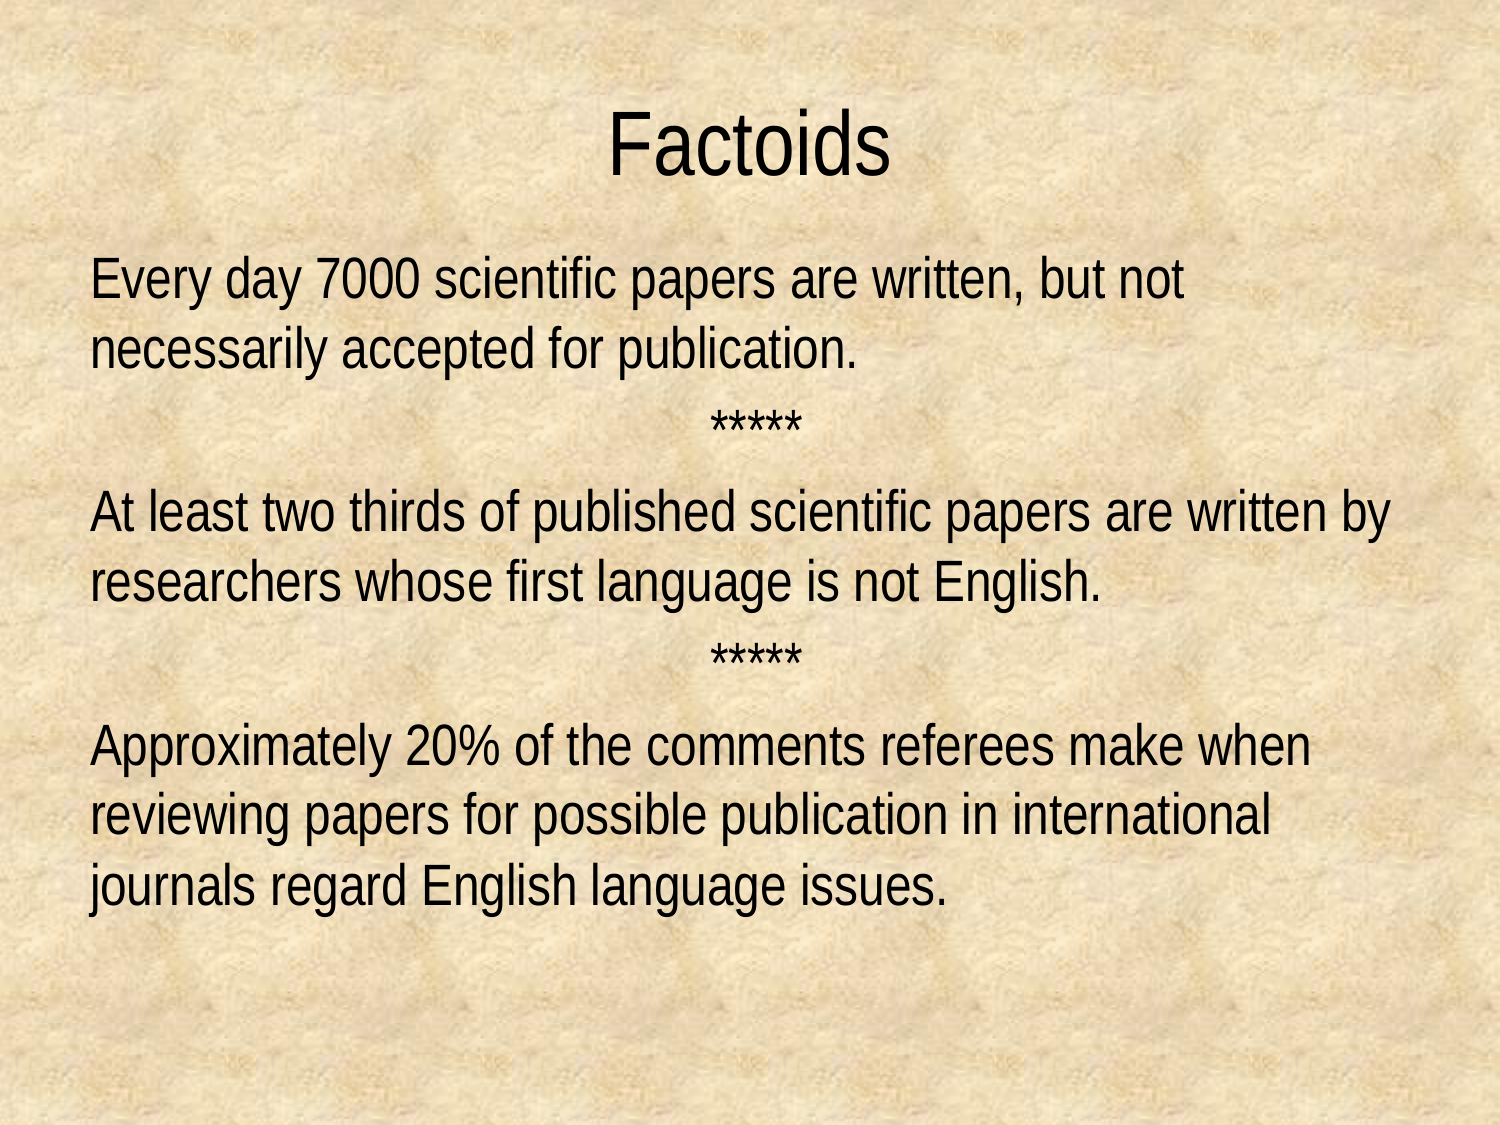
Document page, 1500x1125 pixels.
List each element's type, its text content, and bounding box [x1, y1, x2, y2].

title Factoids [75, 45, 1425, 232]
list Every day 7000 scientific papers are written, but not necessarily accepted for publication. ***** At least two thirds of published scientific papers are written by researchers whose first language is not English. ***** Approximately 20% of the comments referees make when reviewing papers for possible publication in international journals regard English language issues. [75, 232, 1425, 1050]
picture [0, 0, 1500, 1125]
